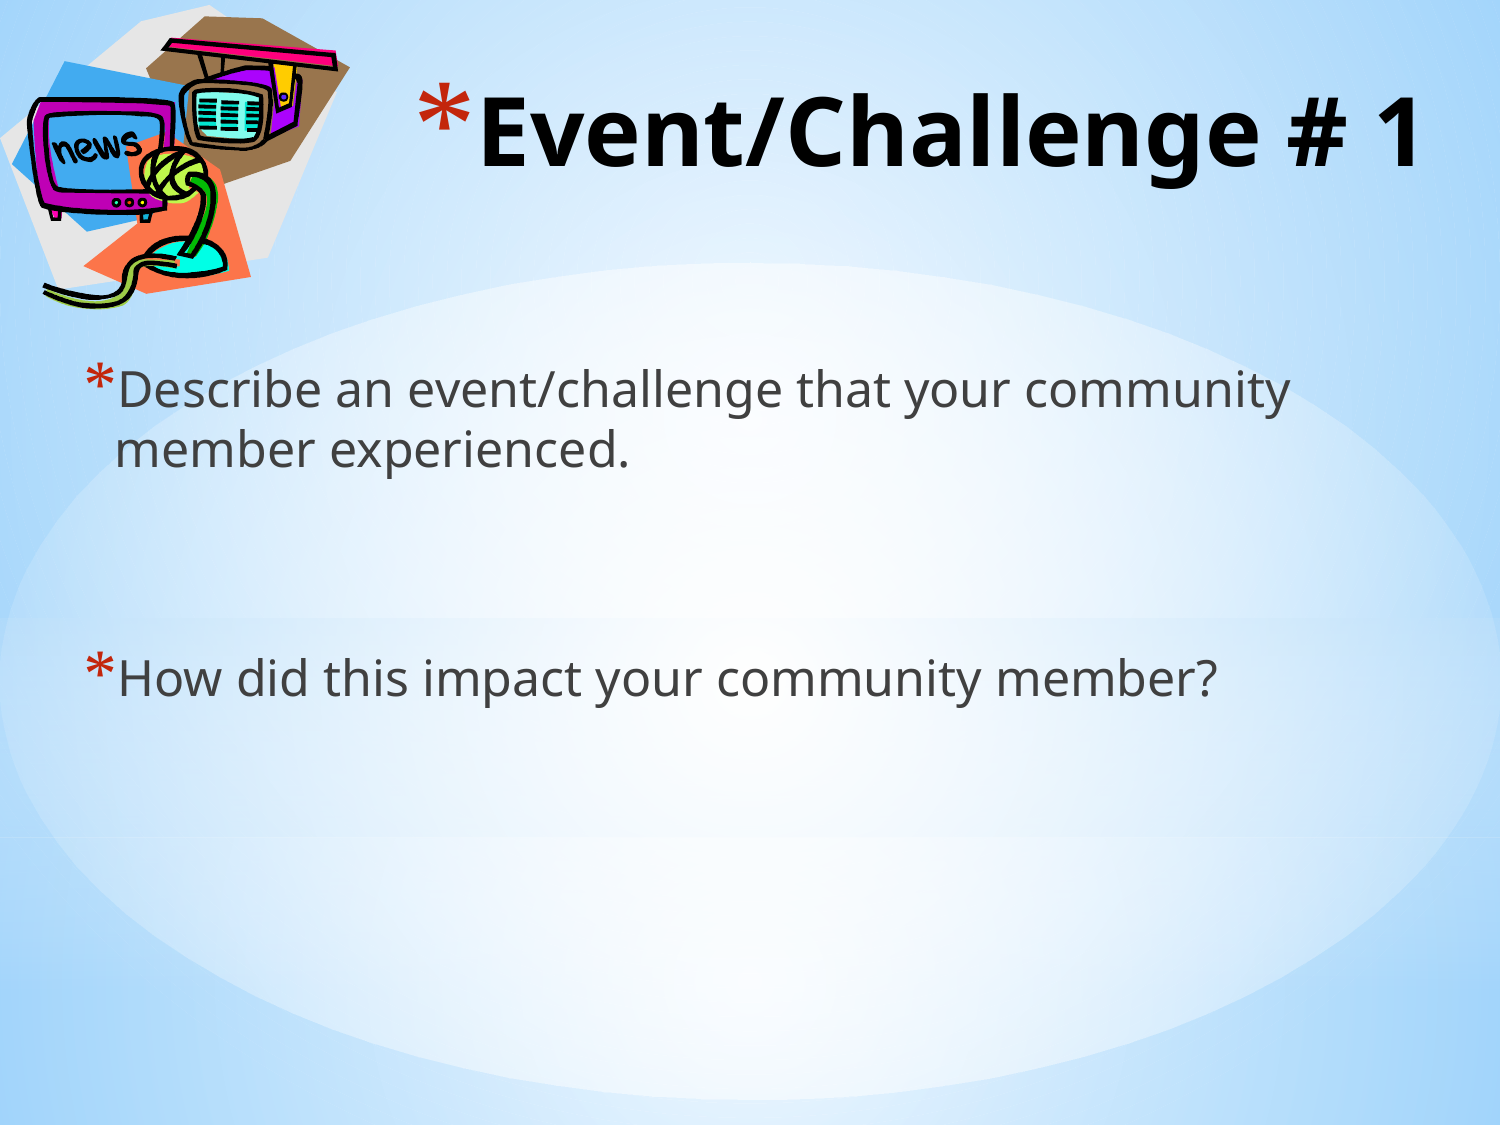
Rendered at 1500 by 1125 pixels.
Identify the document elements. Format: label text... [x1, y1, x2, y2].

picture [0, 0, 356, 315]
list Describe an event/challenge that your community member experienced. How did this impact your community member? [62, 350, 1438, 992]
title Event/Challenge # 1 [399, 63, 1469, 251]
